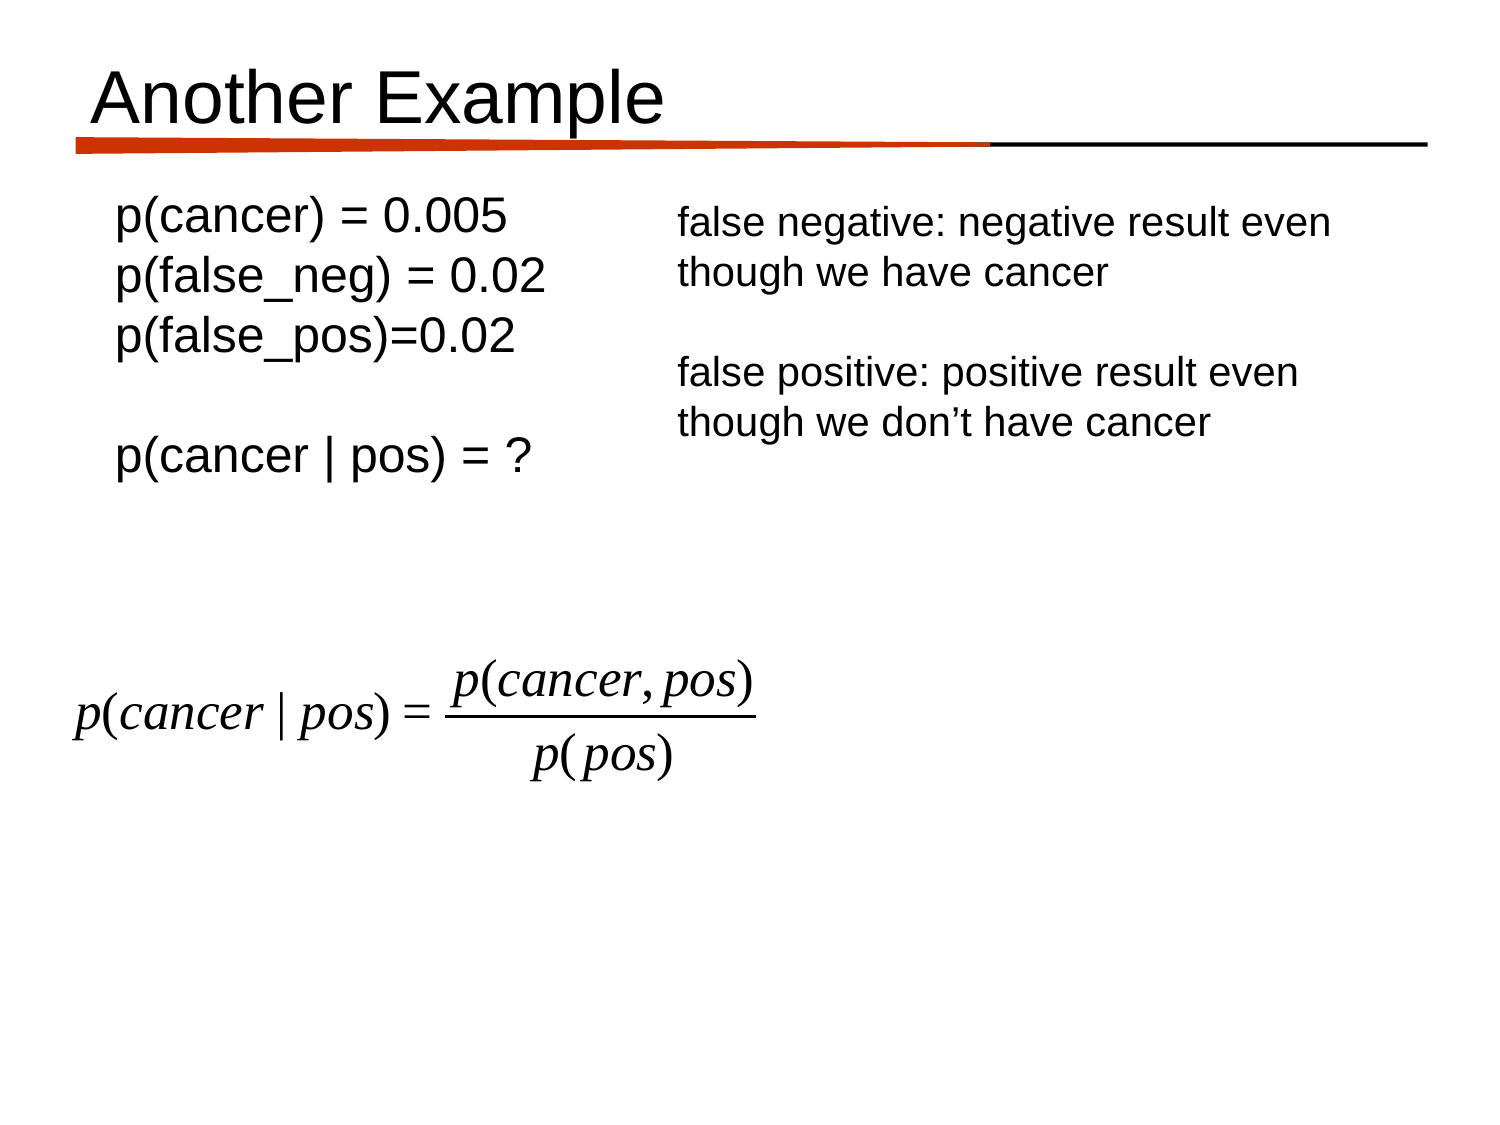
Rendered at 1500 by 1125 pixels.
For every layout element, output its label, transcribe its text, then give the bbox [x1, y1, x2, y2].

title Another Example [75, 0, 1351, 188]
text_box false negative: negative result even though we have cancer false positive: positive result even though we don’t have cancer [662, 187, 1450, 453]
text_box p(cancer) = 0.005 p(false_neg) = 0.02 p(false_pos)=0.02 p(cancer | pos) = ? [99, 174, 575, 490]
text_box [62, 649, 764, 788]
